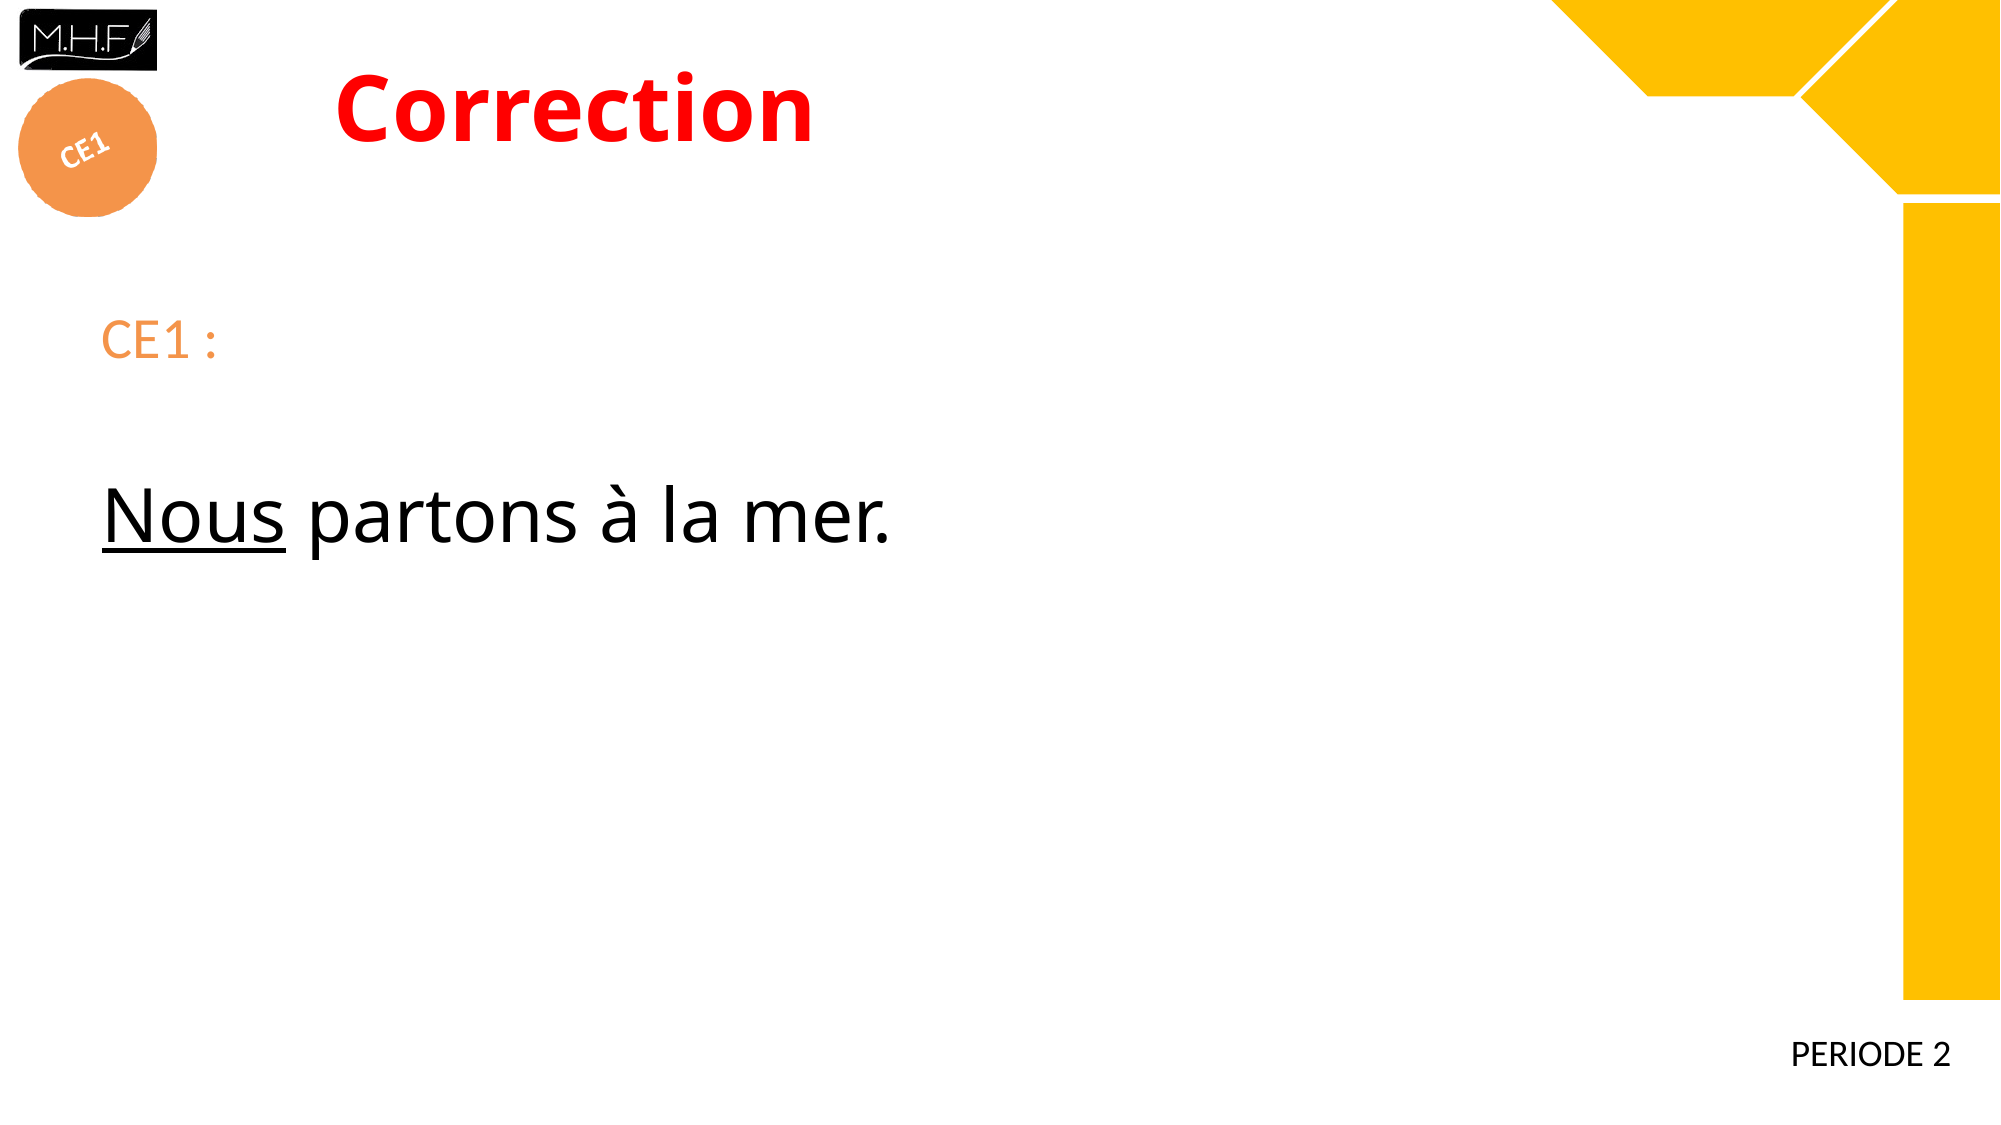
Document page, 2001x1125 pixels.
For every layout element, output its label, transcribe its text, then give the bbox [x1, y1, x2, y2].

text_box PERIODE 2 [1362, 1021, 1967, 1125]
list CE1 : Nous partons à la mer. [86, 300, 1409, 1015]
title Correction [318, 3, 1865, 221]
text_box [1549, 0, 1892, 98]
text_box [1799, 0, 2000, 196]
picture [16, 7, 157, 74]
text_box [1902, 202, 2000, 1001]
picture [18, 78, 157, 218]
